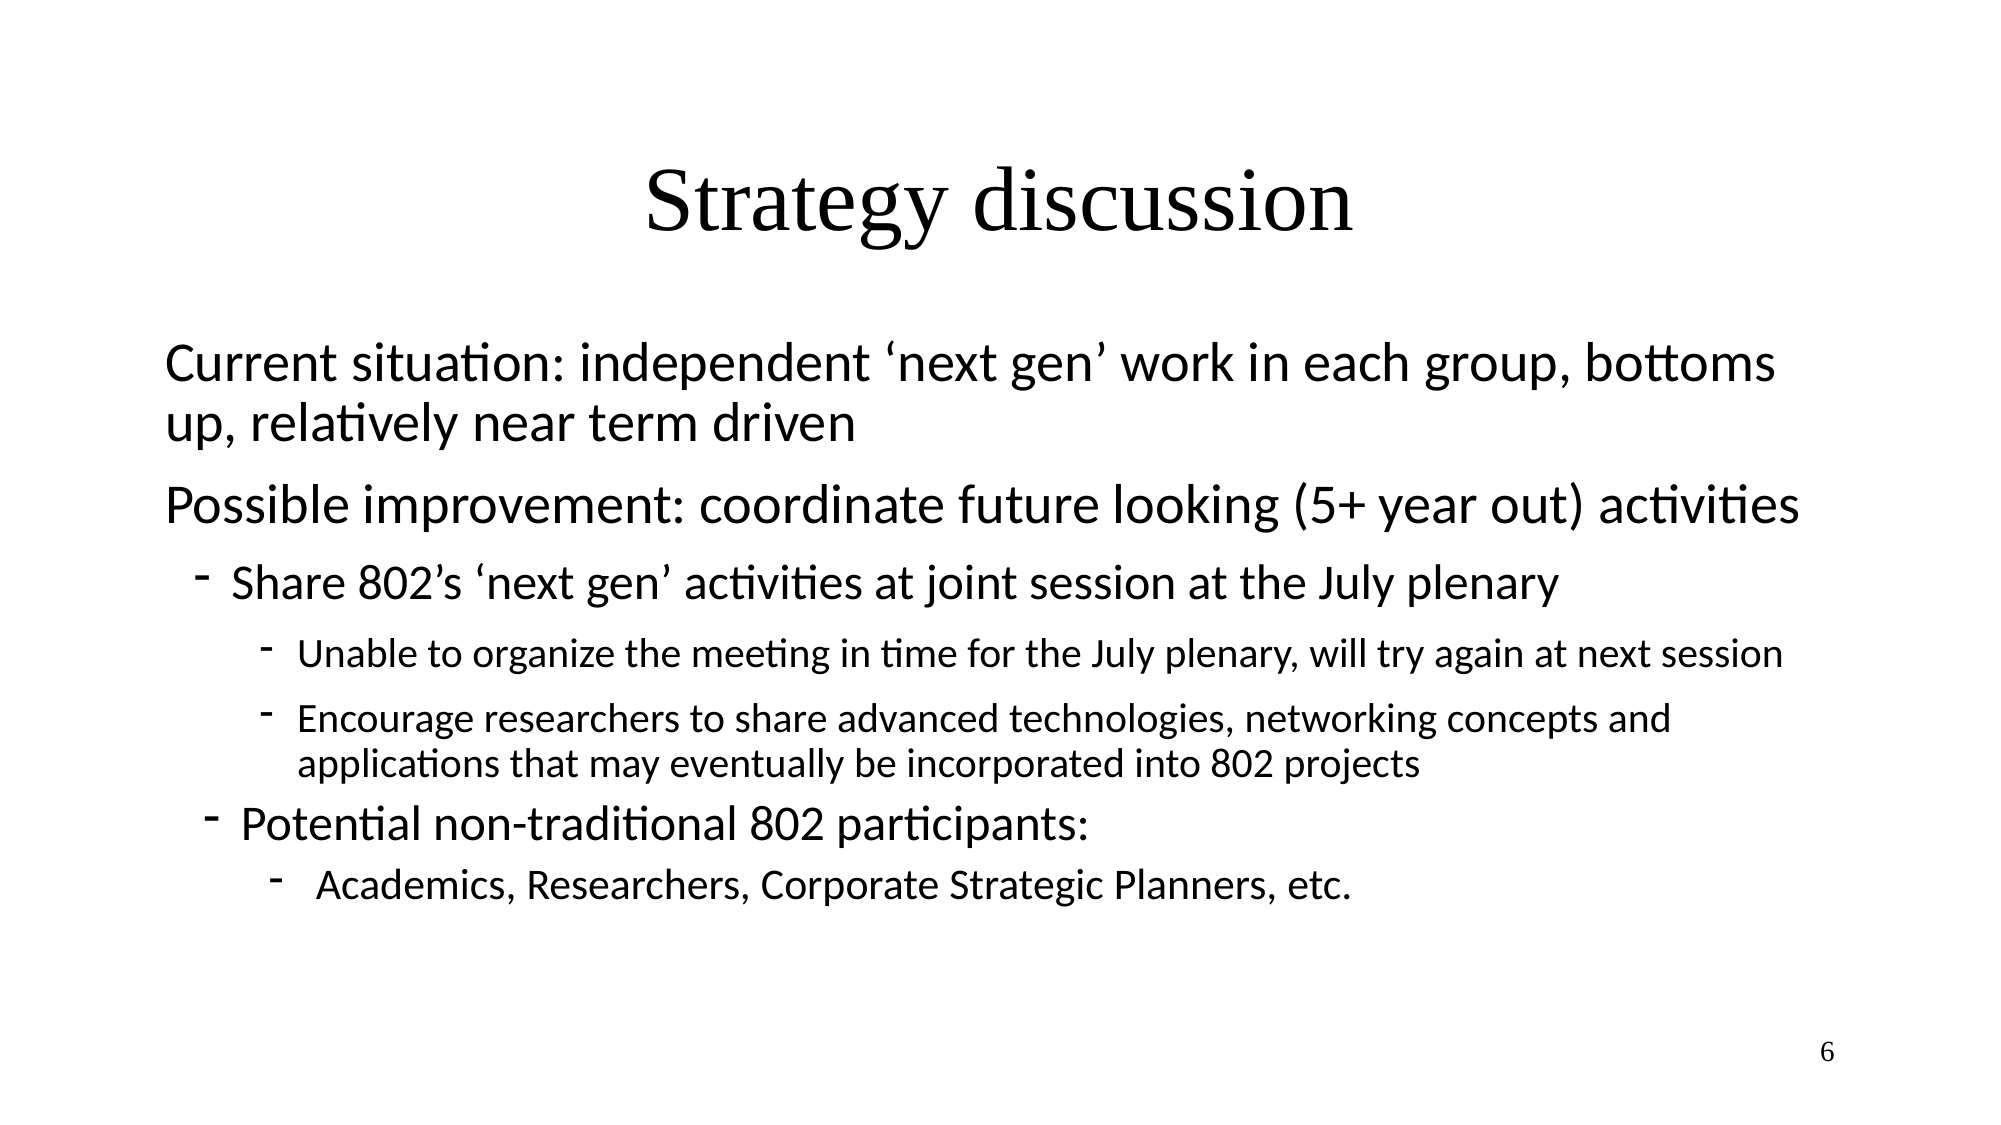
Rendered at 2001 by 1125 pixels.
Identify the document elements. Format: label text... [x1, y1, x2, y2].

slide_number 6 [1433, 1024, 1851, 1101]
title Strategy discussion [149, 99, 1851, 288]
list Current situation: independent ‘next gen’ work in each group, bottoms up, relatively near term driven Possible improvement: coordinate future looking (5+ year out) activities Share 802’s ‘next gen’ activities at joint session at the July plenary Unable to organize the meeting in time for the July plenary, will try again at next session Encourage researchers to share advanced technologies, networking concepts and applications that may eventually be incorporated into 802 projects Potential non-traditional 802 participants: Academics, Researchers, Corporate Strategic Planners, etc. [149, 324, 1851, 1001]
